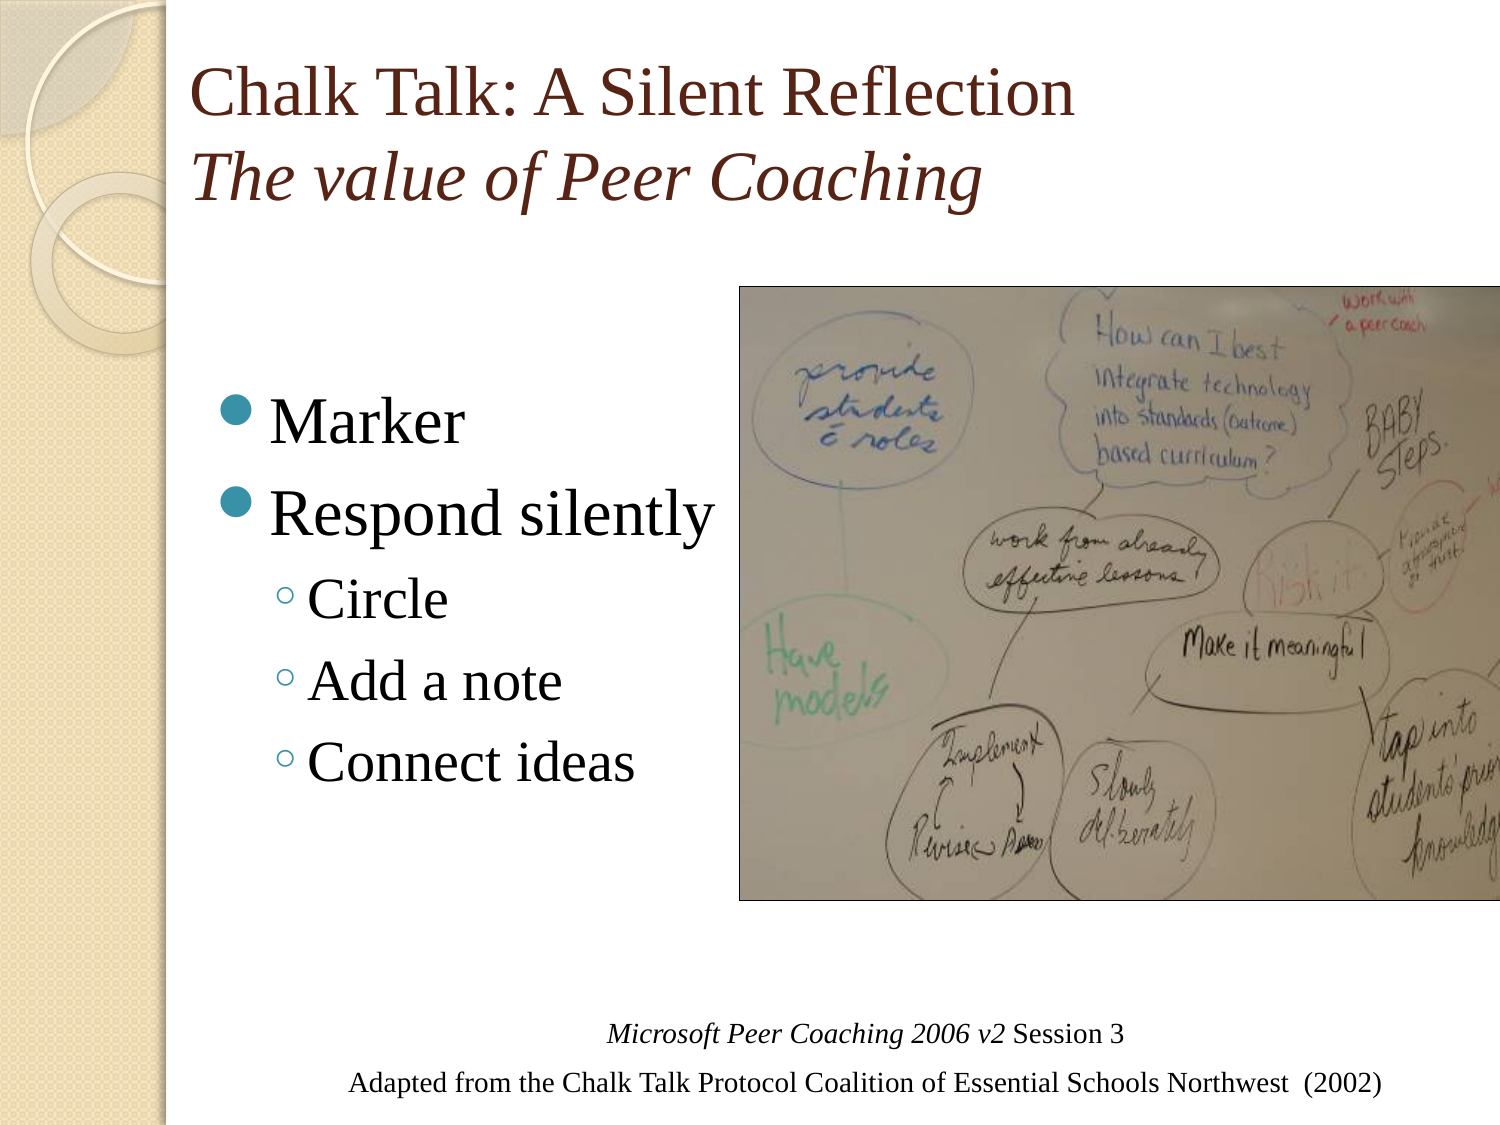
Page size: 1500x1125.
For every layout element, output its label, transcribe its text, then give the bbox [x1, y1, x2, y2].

title Chalk Talk: A Silent Reflection The value of Peer Coaching [174, 37, 1440, 223]
list Marker Respond silently Circle Add a note Connect ideas [187, 368, 732, 901]
text_box Microsoft Peer Coaching 2006 v2 Session 3 Adapted from the Chalk Talk Protocol Coalition of Essential Schools Northwest (2002) [162, 1006, 1475, 1106]
picture [739, 287, 1500, 901]
